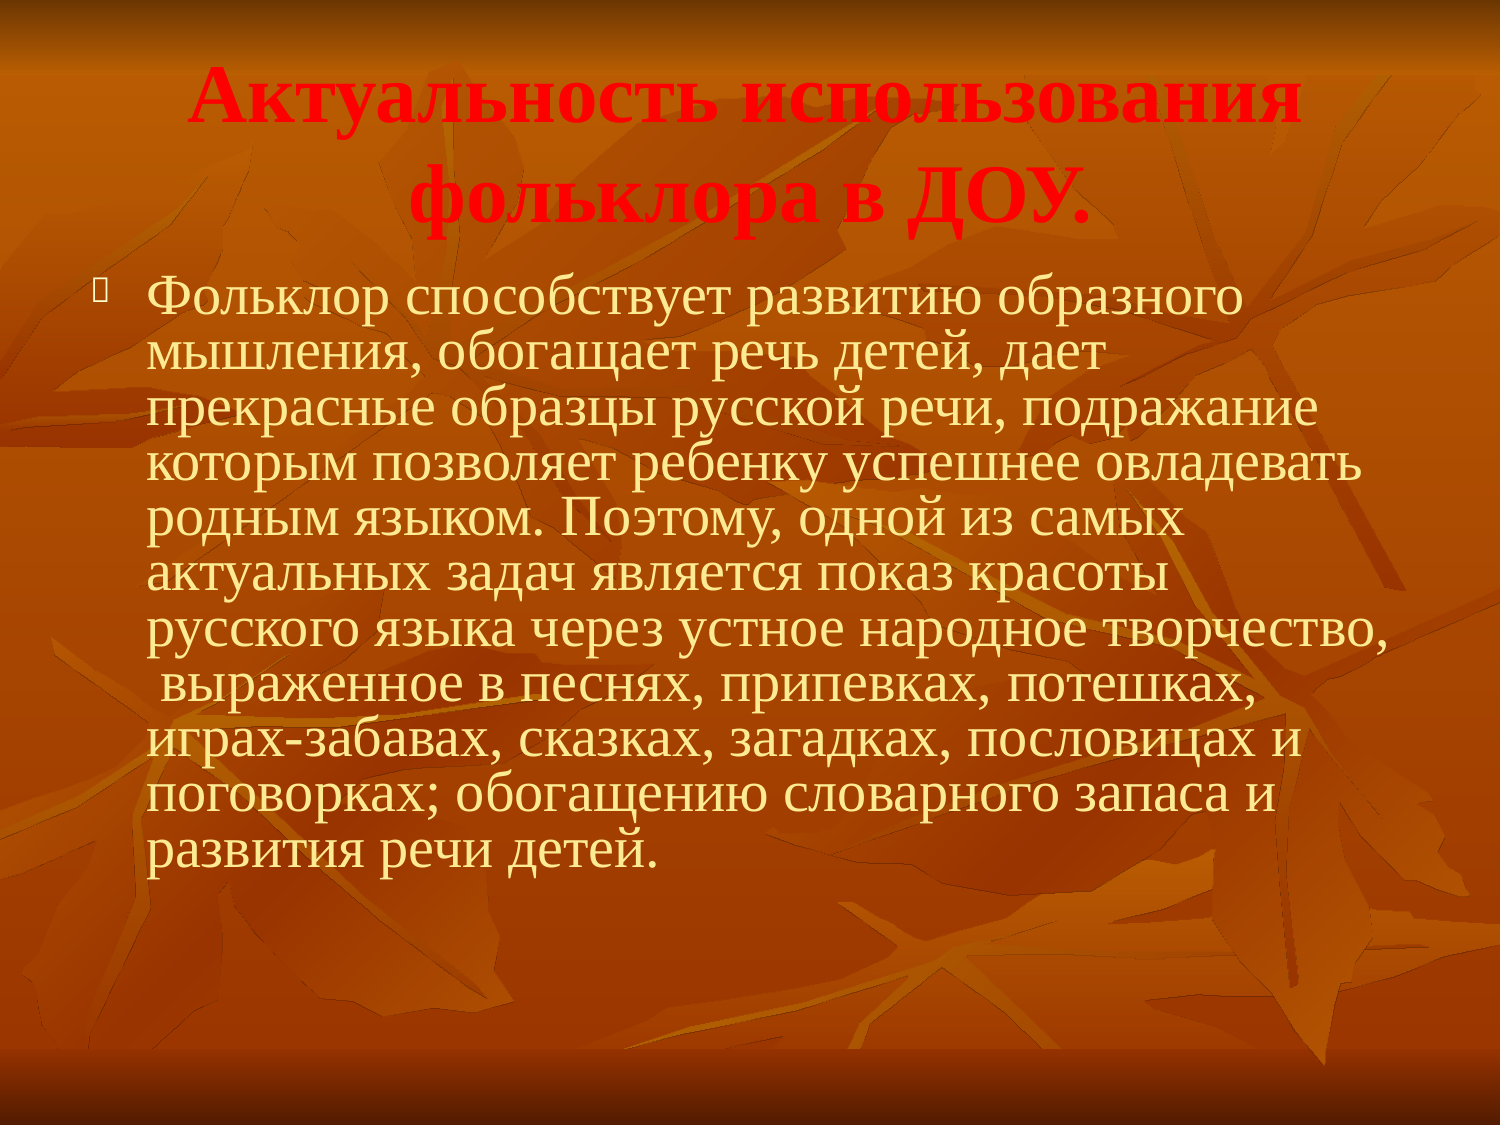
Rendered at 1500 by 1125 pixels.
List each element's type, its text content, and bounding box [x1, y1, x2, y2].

title Актуальность использования [185, 37, 1314, 113]
text_box фольклора в ДОУ. Фольклор способствует развитию образного мышления, обогащает речь детей, дает прекрасные образцы русской речи, подражание которым позволяет ребенку успешнее овладевать родным языком. Поэтому, одной из самых актуальных задач является показ красоты русского языка через устное народное творчество, выраженное в песнях, припевках, потешках, играх-забавах, сказках, загадках, пословицах и поговорках; обогащению словарного запаса и развития речи детей. [144, 113, 1405, 879]
picture [0, 0, 1500, 1125]
text_box  [87, 265, 119, 310]
